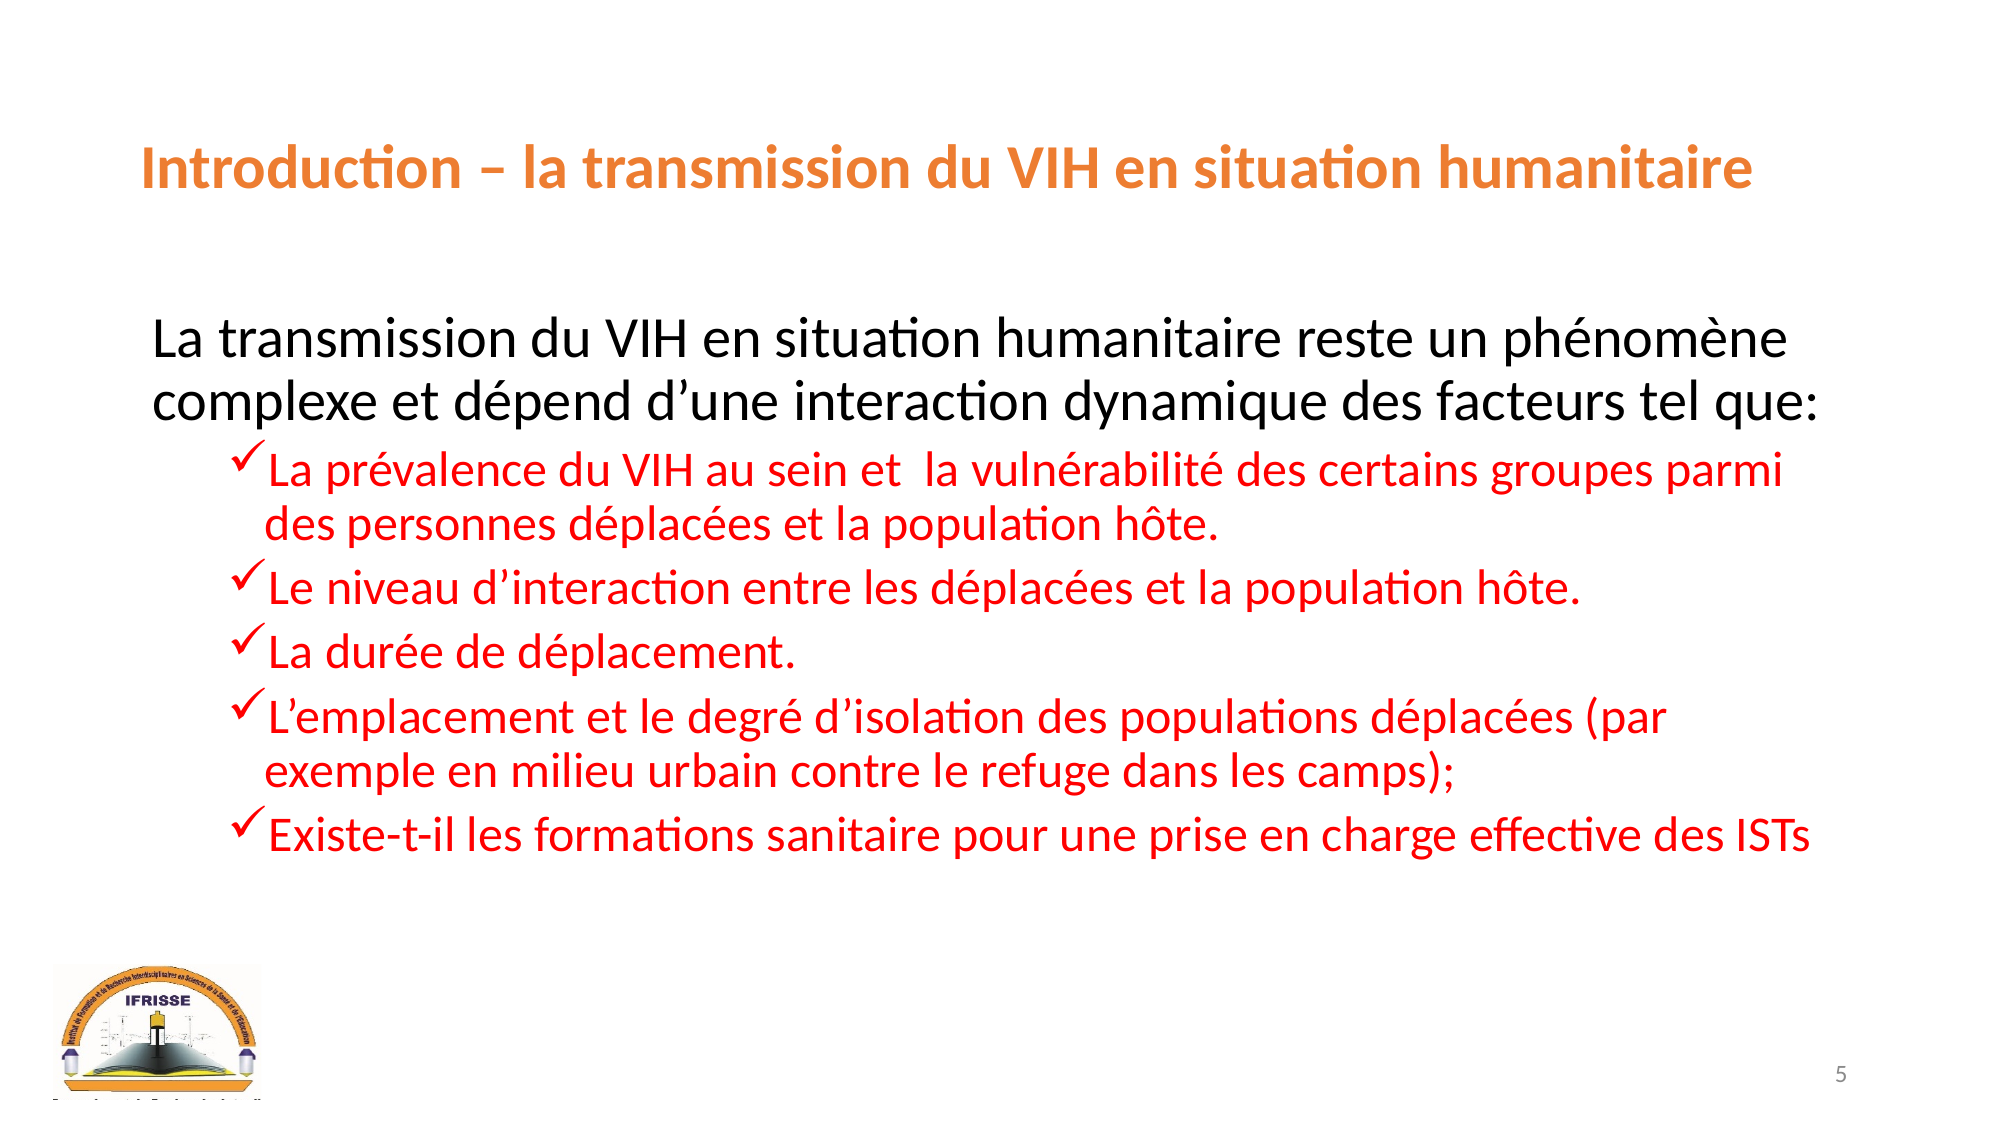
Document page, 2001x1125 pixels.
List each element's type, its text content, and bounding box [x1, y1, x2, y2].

list La transmission du VIH en situation humanitaire reste un phénomène complexe et dépend d’une interaction dynamique des facteurs tel que: La prévalence du VIH au sein et la vulnérabilité des certains groupes parmi des personnes déplacées et la population hôte. Le niveau d’interaction entre les déplacées et la population hôte. La durée de déplacement. L’emplacement et le degré d’isolation des populations déplacées (par exemple en milieu urbain contre le refuge dans les camps); Existe-t-il les formations sanitaire pour une prise en charge effective des ISTs [137, 299, 1863, 1014]
picture [53, 964, 262, 1100]
title Introduction – la transmission du VIH en situation humanitaire [125, 127, 1863, 235]
slide_number 5 [1412, 1042, 1863, 1103]
